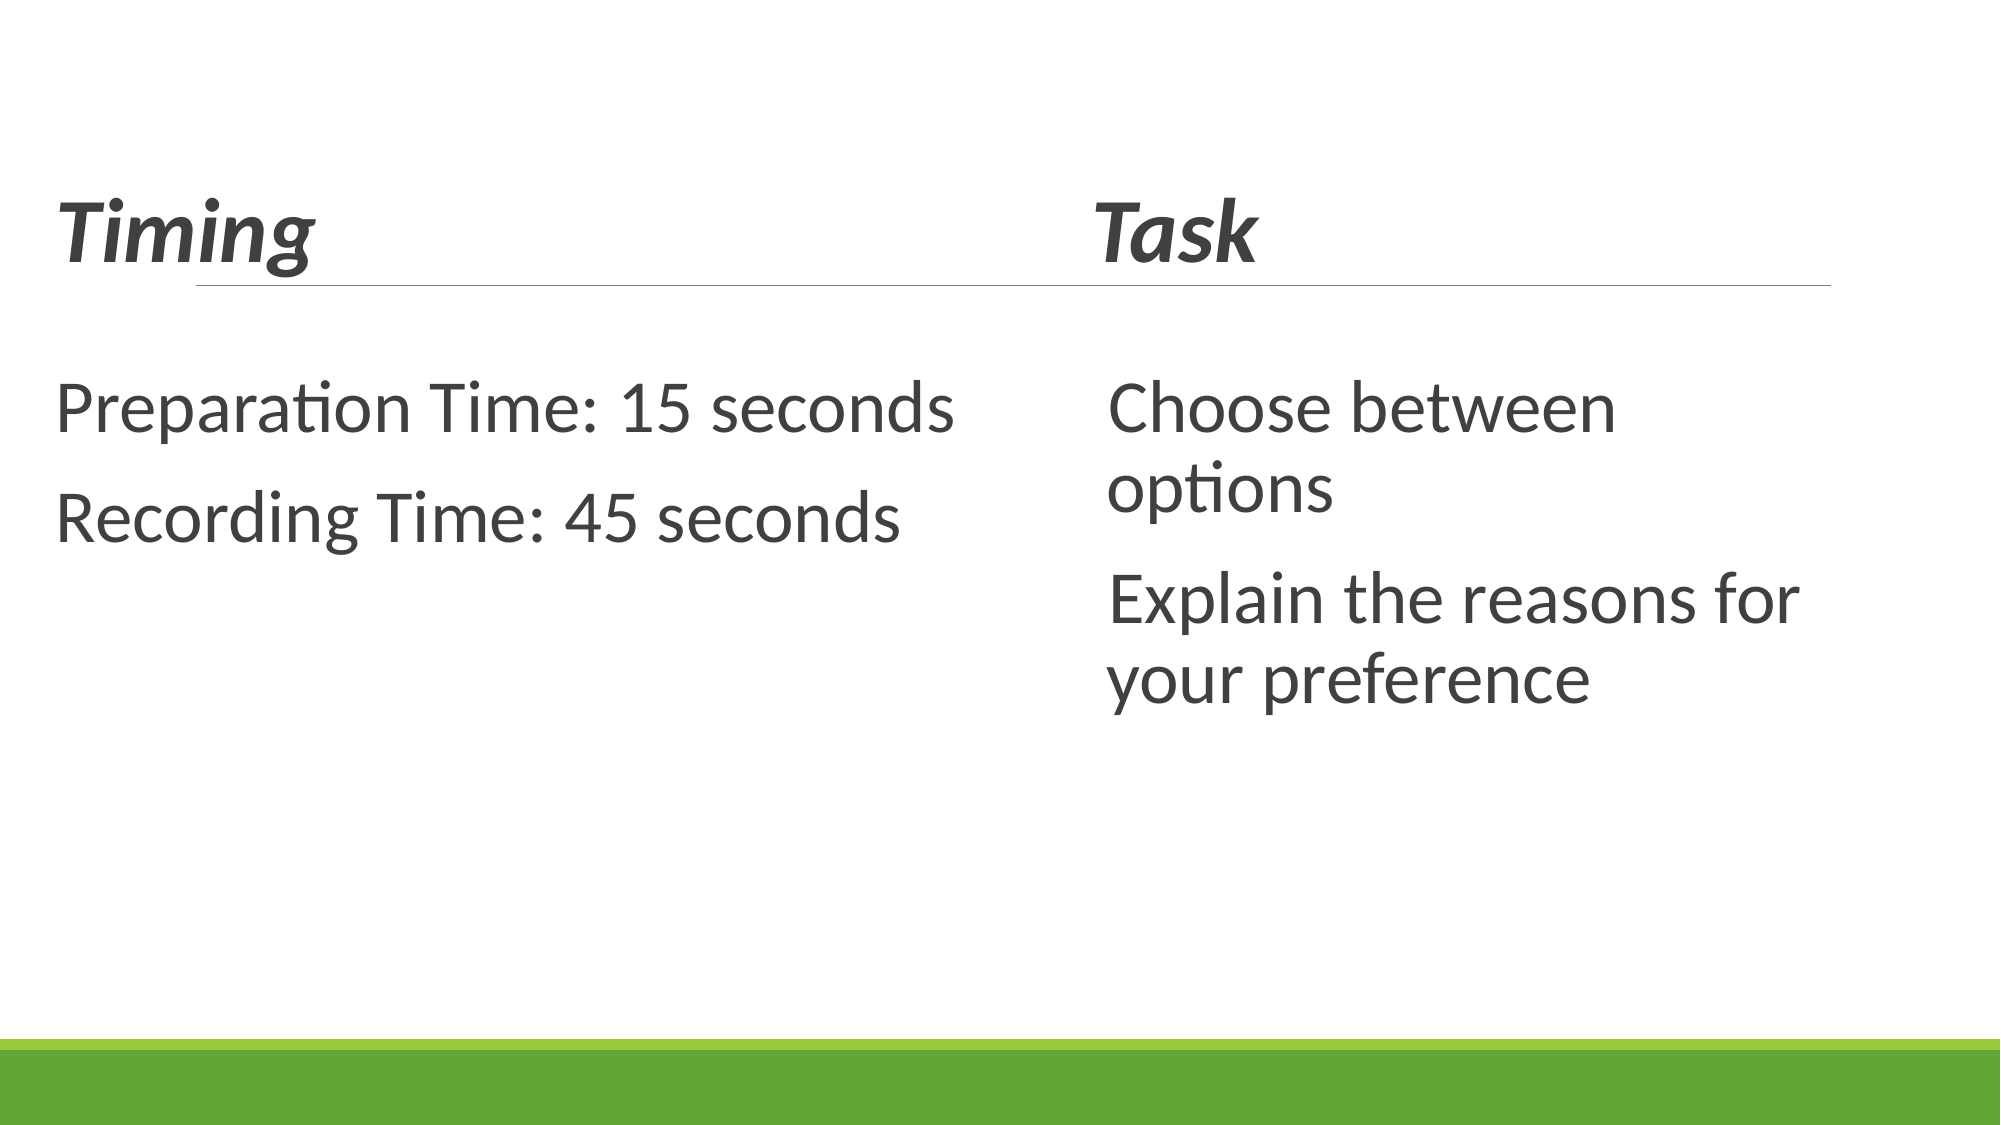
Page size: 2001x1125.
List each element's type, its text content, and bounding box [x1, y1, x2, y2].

list Timing Preparation Time: 15 seconds Recording Time: 45 seconds [55, 175, 988, 1014]
list Task Choose between options Explain the reasons for your preference [1091, 175, 1863, 1014]
